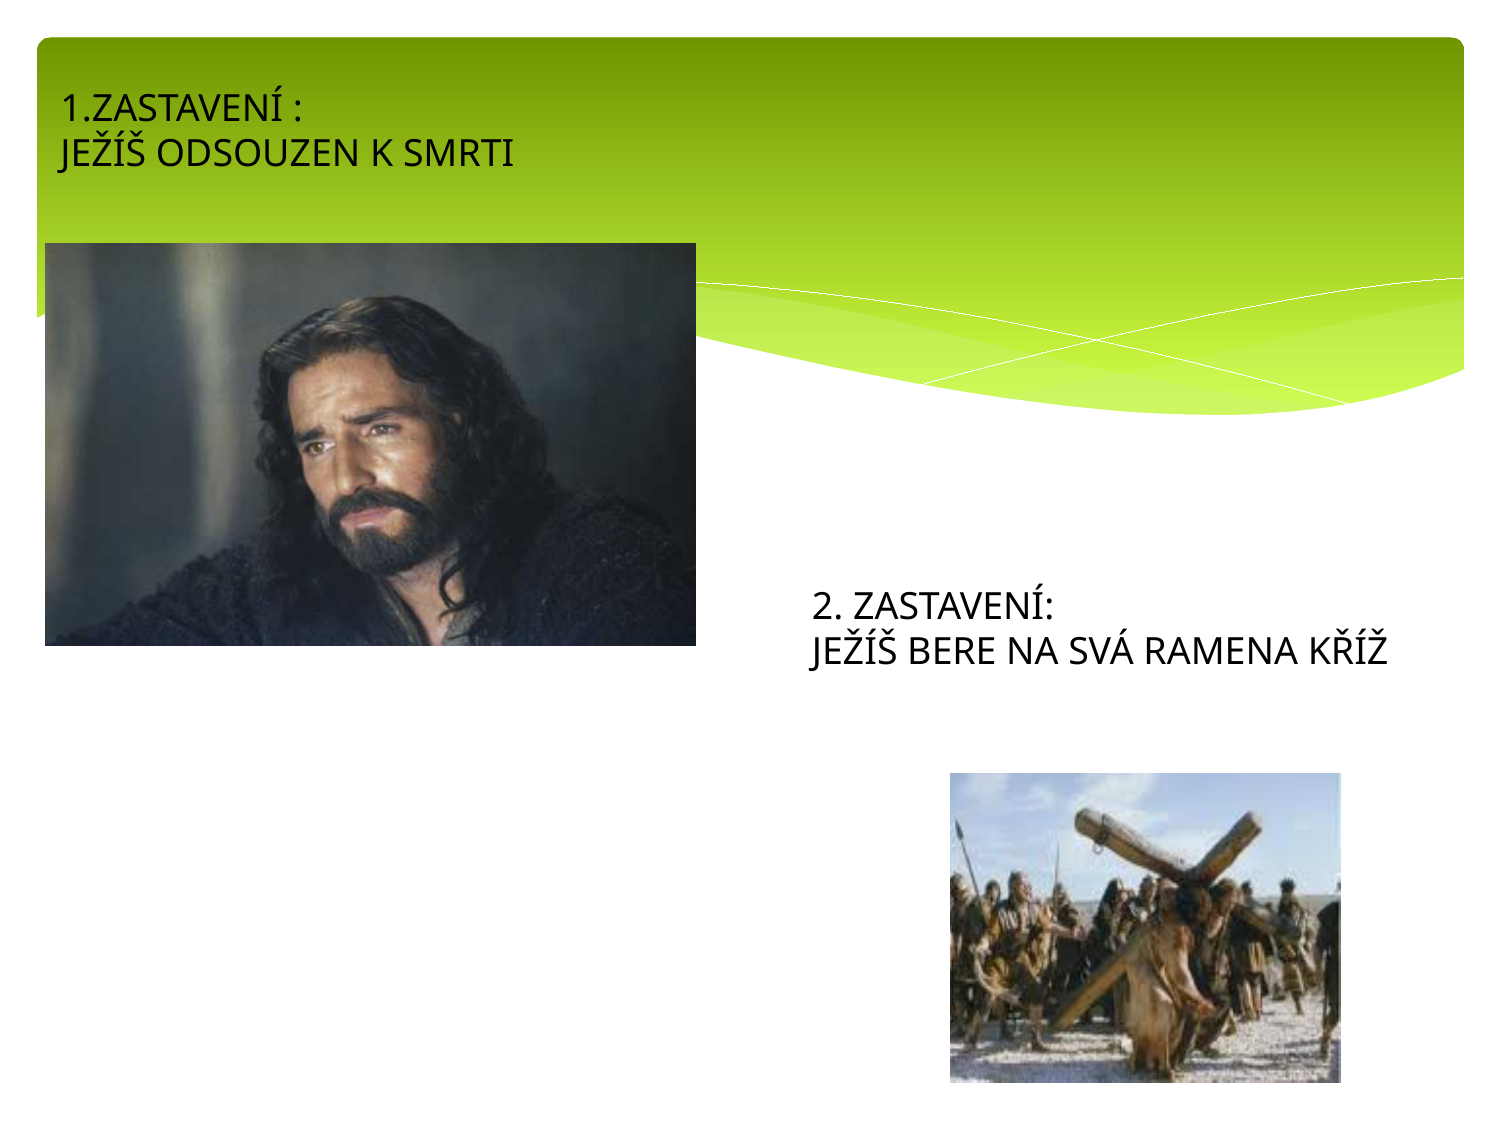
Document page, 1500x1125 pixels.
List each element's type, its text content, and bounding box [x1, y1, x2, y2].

text_box 2. ZASTAVENÍ: JEŽÍŠ BERE NA SVÁ RAMENA KŘÍŽ [797, 574, 1500, 724]
picture [45, 243, 696, 646]
picture [950, 772, 1341, 1083]
text_box 1.ZASTAVENÍ : JEŽÍŠ ODSOUZEN K SMRTI [45, 76, 1180, 182]
